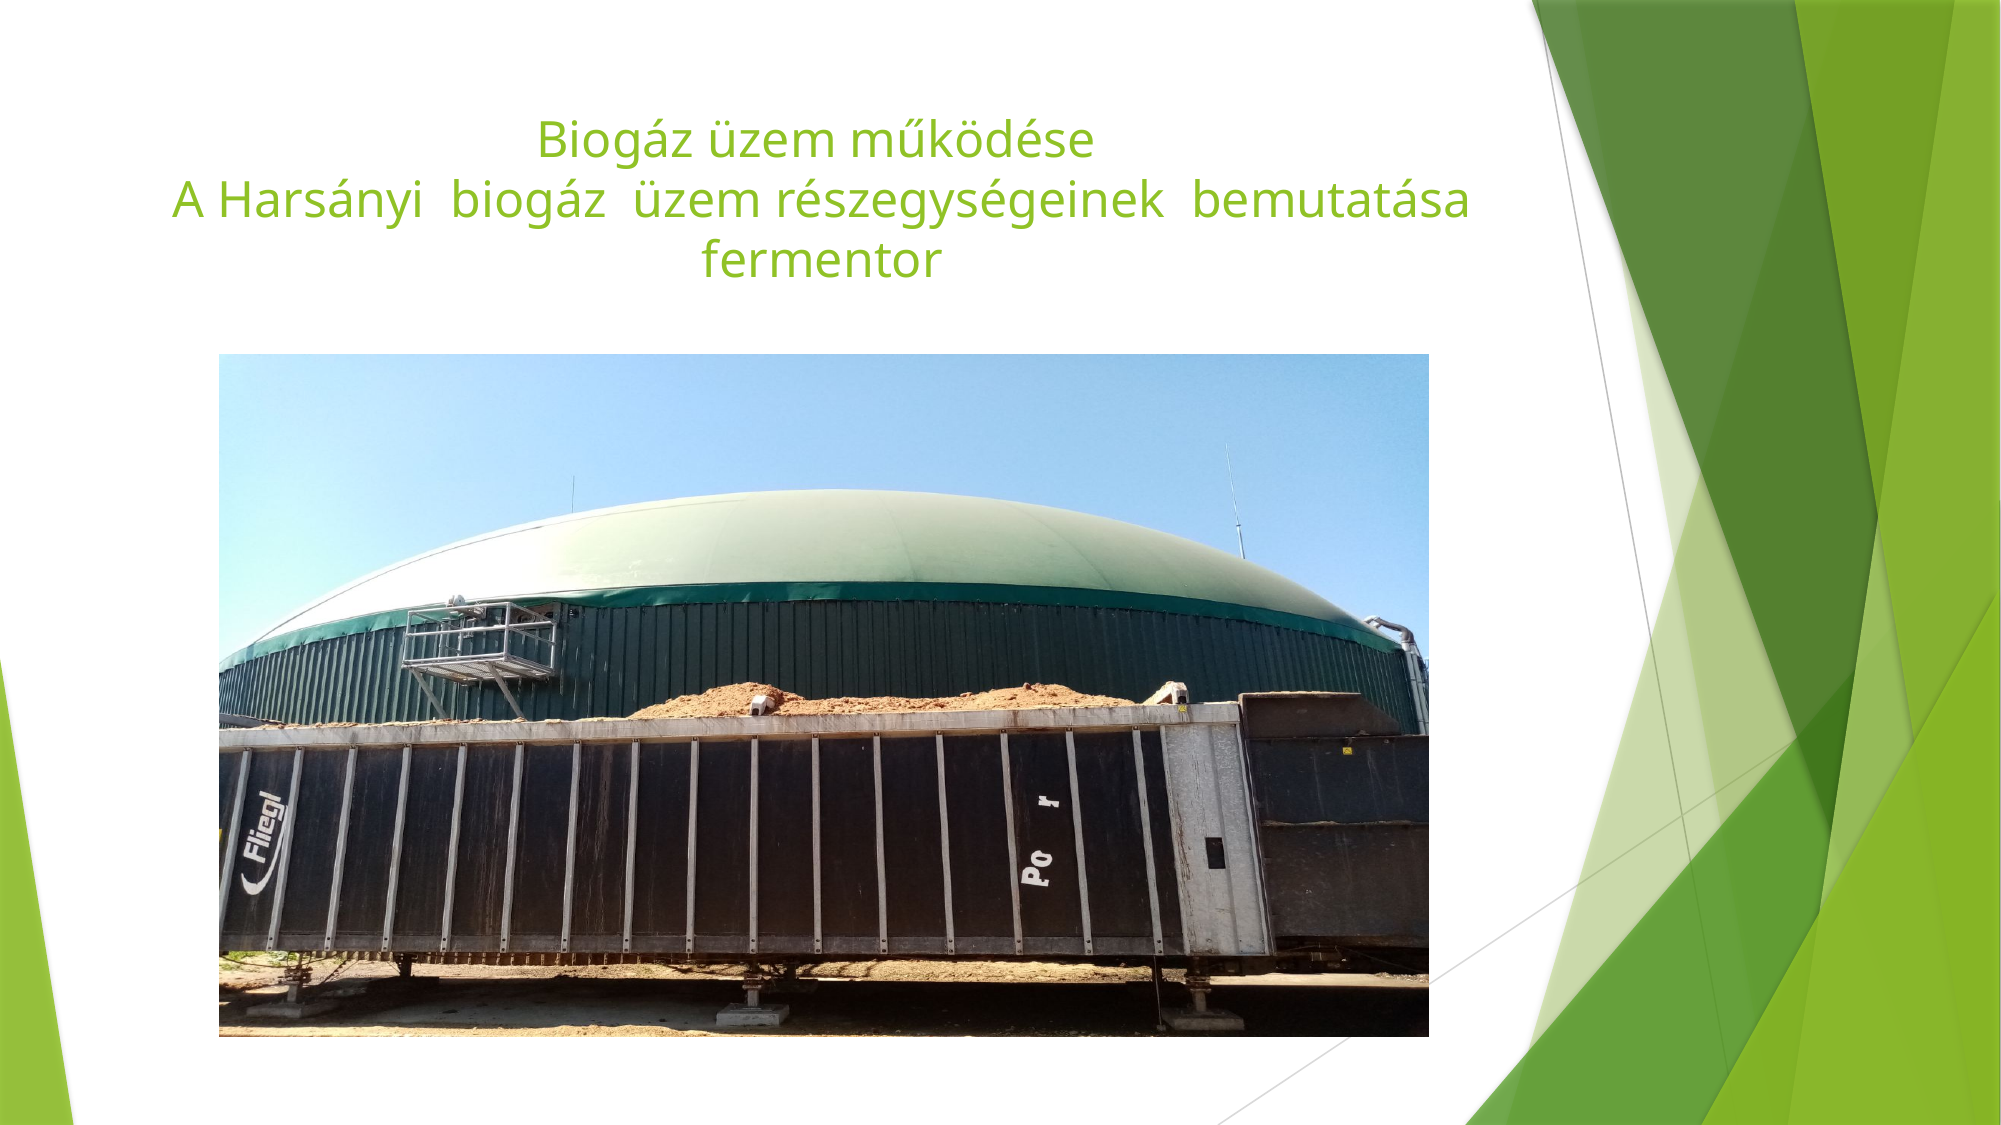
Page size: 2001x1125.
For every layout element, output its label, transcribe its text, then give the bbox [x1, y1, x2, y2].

title Biogáz üzem működése A Harsányi biogáz üzem részegységeinek bemutatása fermentor [111, 99, 1522, 317]
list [218, 353, 1429, 1037]
